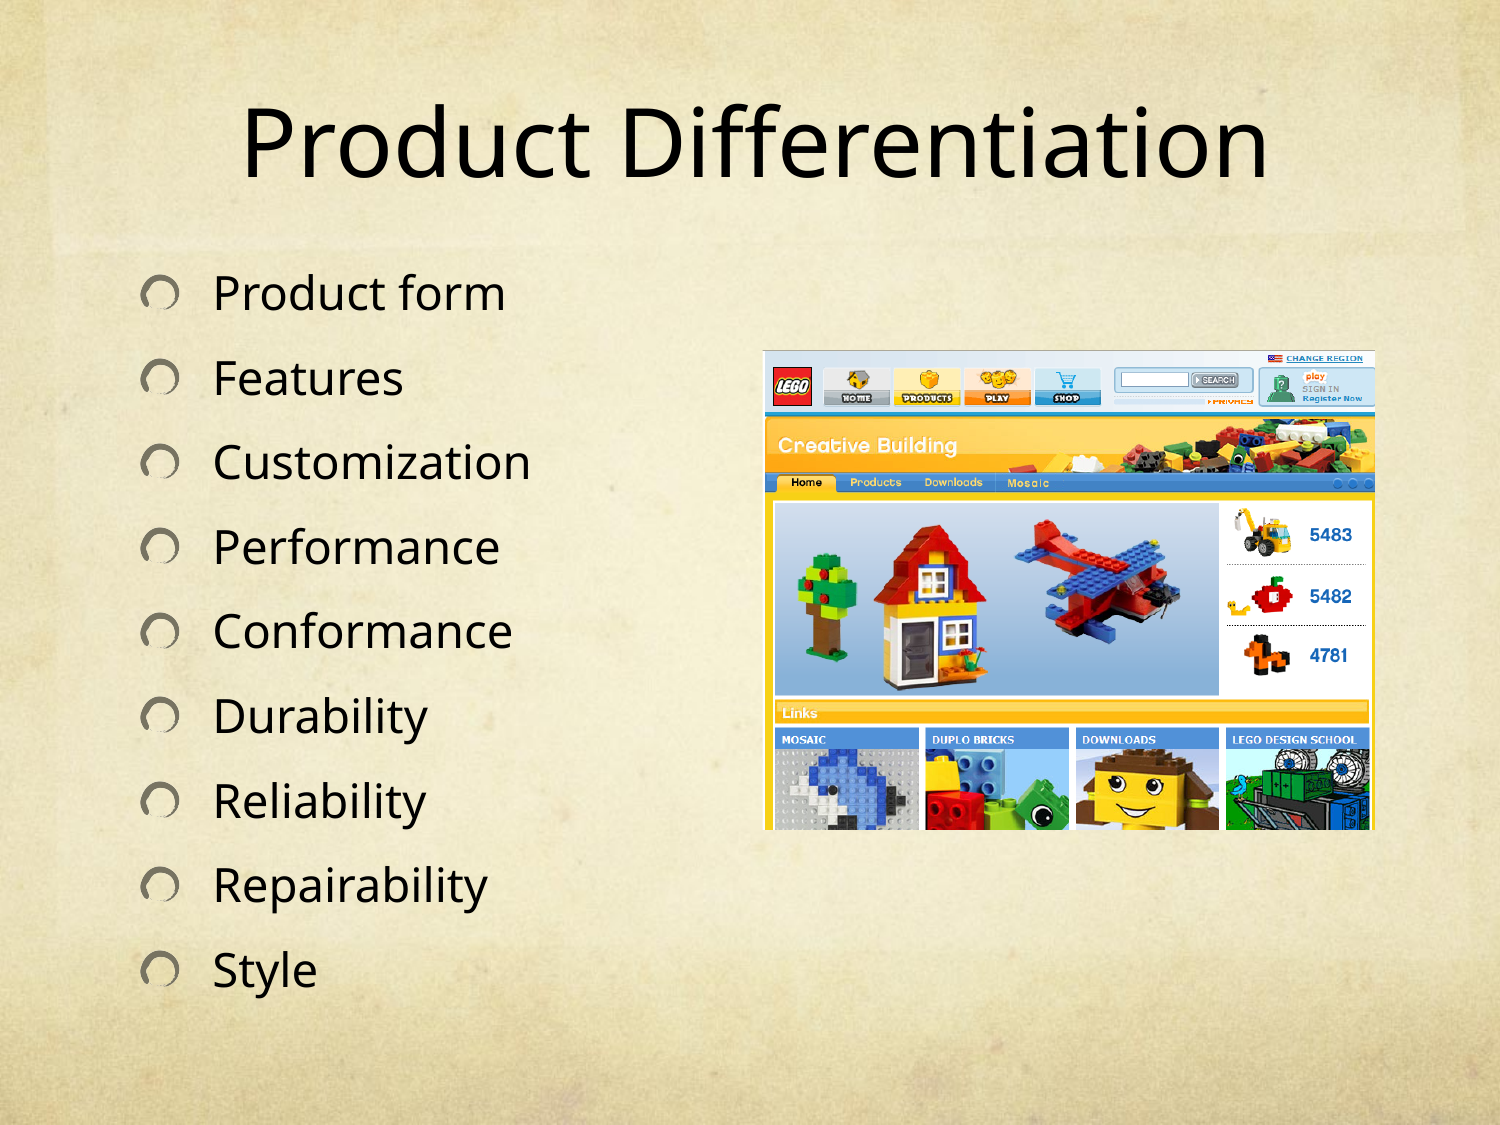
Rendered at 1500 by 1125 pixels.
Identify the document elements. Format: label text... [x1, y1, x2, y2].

list Product form Features Customization Performance Conformance Durability Reliability Repairability Style [125, 262, 744, 1013]
picture [0, 0, 1500, 1125]
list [761, 349, 1376, 831]
title Product Differentiation [125, 45, 1388, 233]
